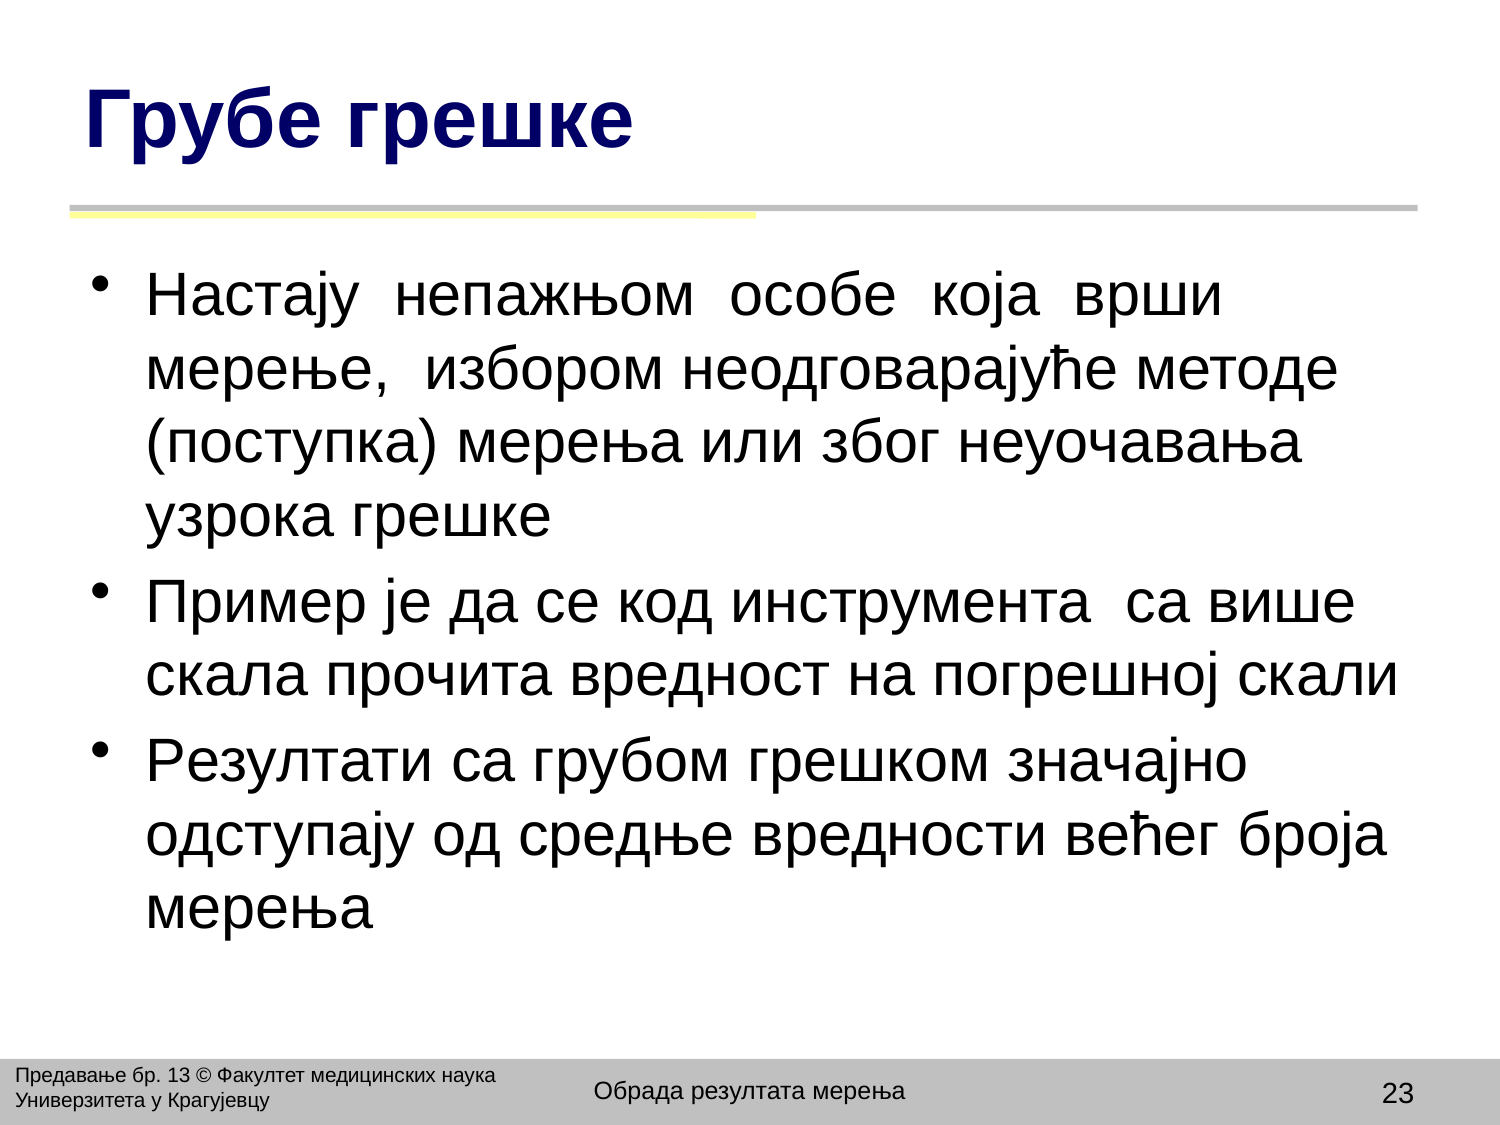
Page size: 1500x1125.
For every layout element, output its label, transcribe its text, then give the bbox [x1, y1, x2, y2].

slide_number Предавање бр. 13 © Факултет медицинских наука Универзитета у Крагујевцу [0, 1053, 631, 1108]
list Настају непажњом особе која врши мерење, избором неодговарајуће методе (поступка) мерења или због неуочавања узрока грешке Пример је да се код инструмента са више скала прочита вредност на погрешној скали Резултати са грубом грешком значајно одступају од средње вредности већег броја мерења [74, 246, 1426, 1023]
title Грубе грешке [69, 19, 1426, 208]
footer Обрада резултата мерења [512, 1066, 988, 1125]
slide_number 23 [1079, 1066, 1430, 1125]
